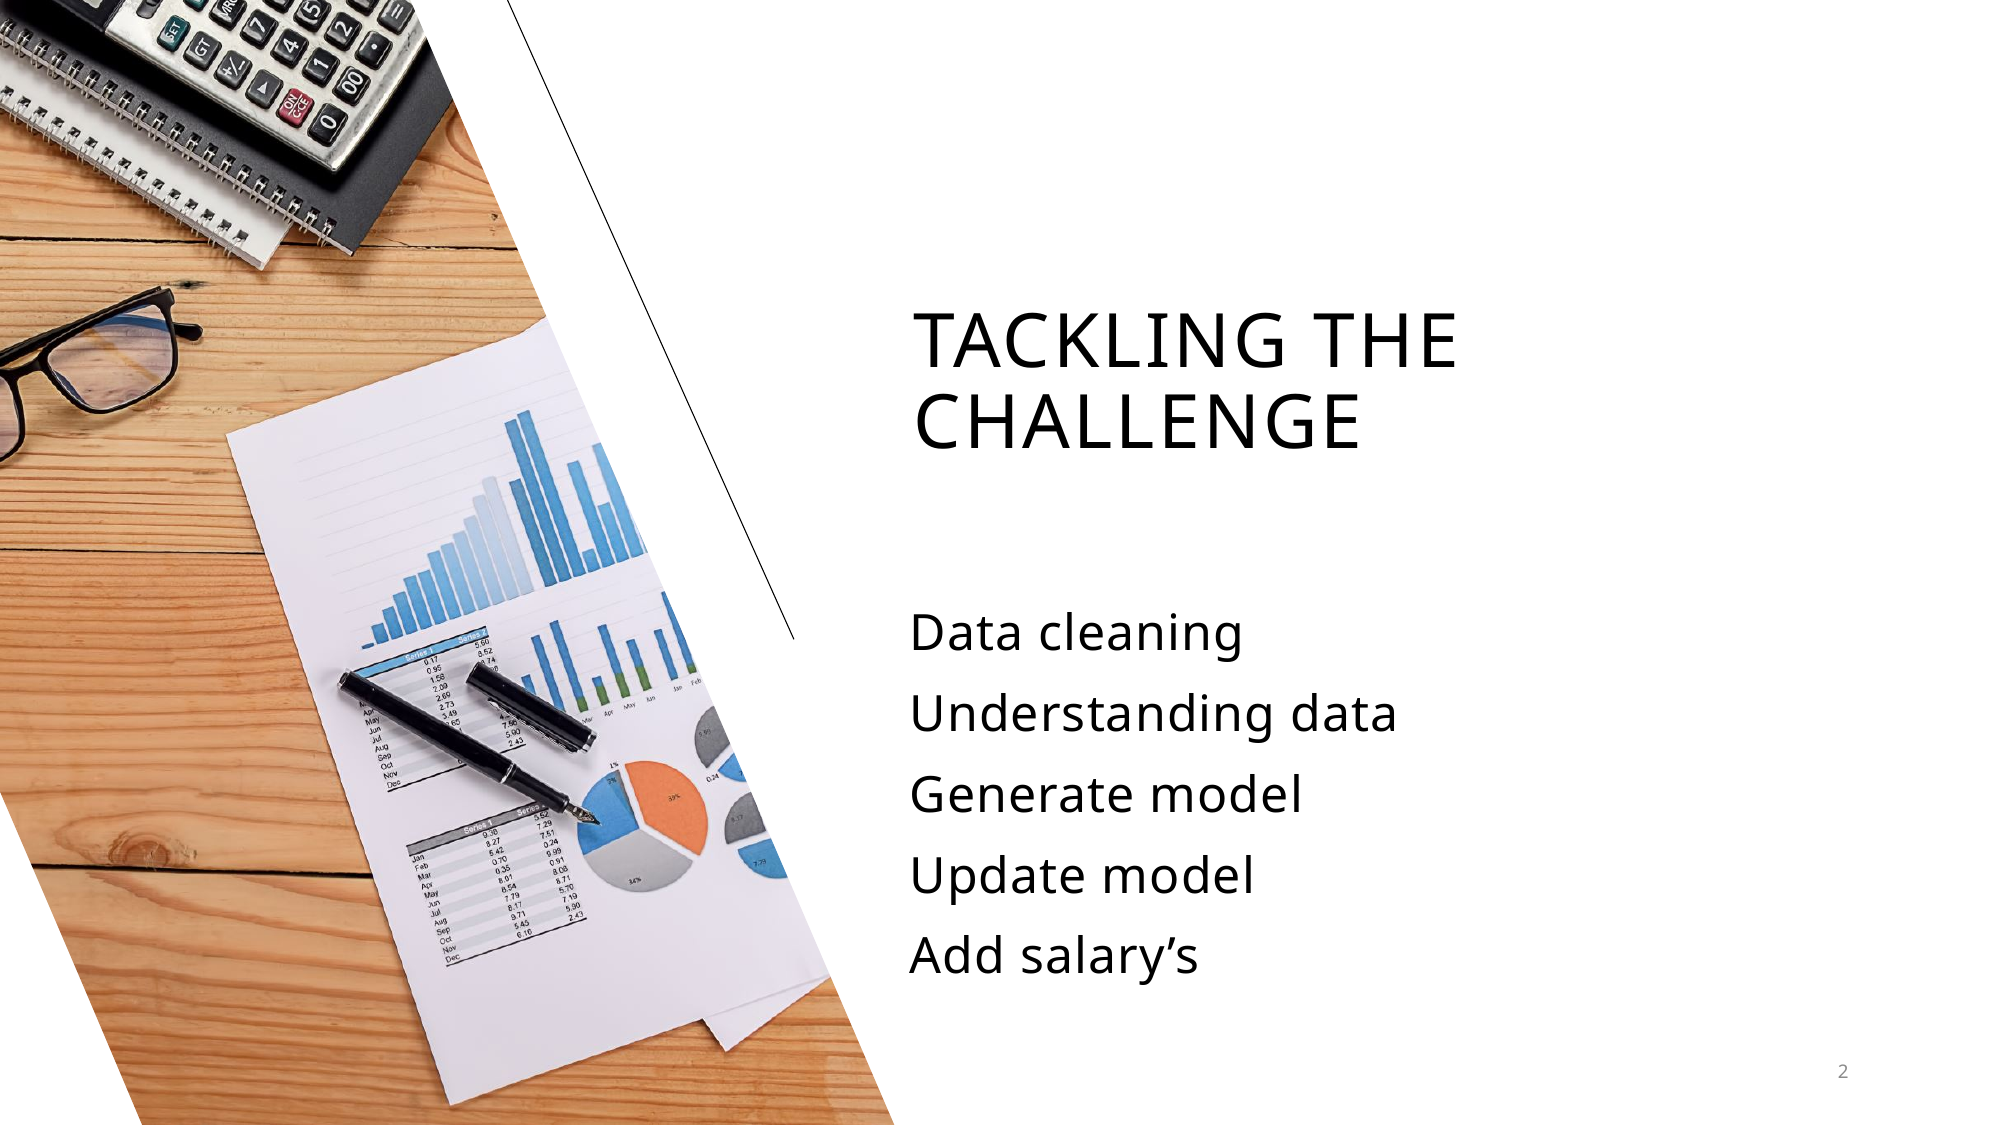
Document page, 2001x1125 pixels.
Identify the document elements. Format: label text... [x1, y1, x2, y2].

title Tackling the challenge [898, 274, 1864, 472]
text_box Data cleaning Understanding data Generate model Update model Add salary’s [895, 600, 1864, 1017]
picture [0, 0, 895, 1125]
slide_number 2 [1701, 1042, 1864, 1103]
